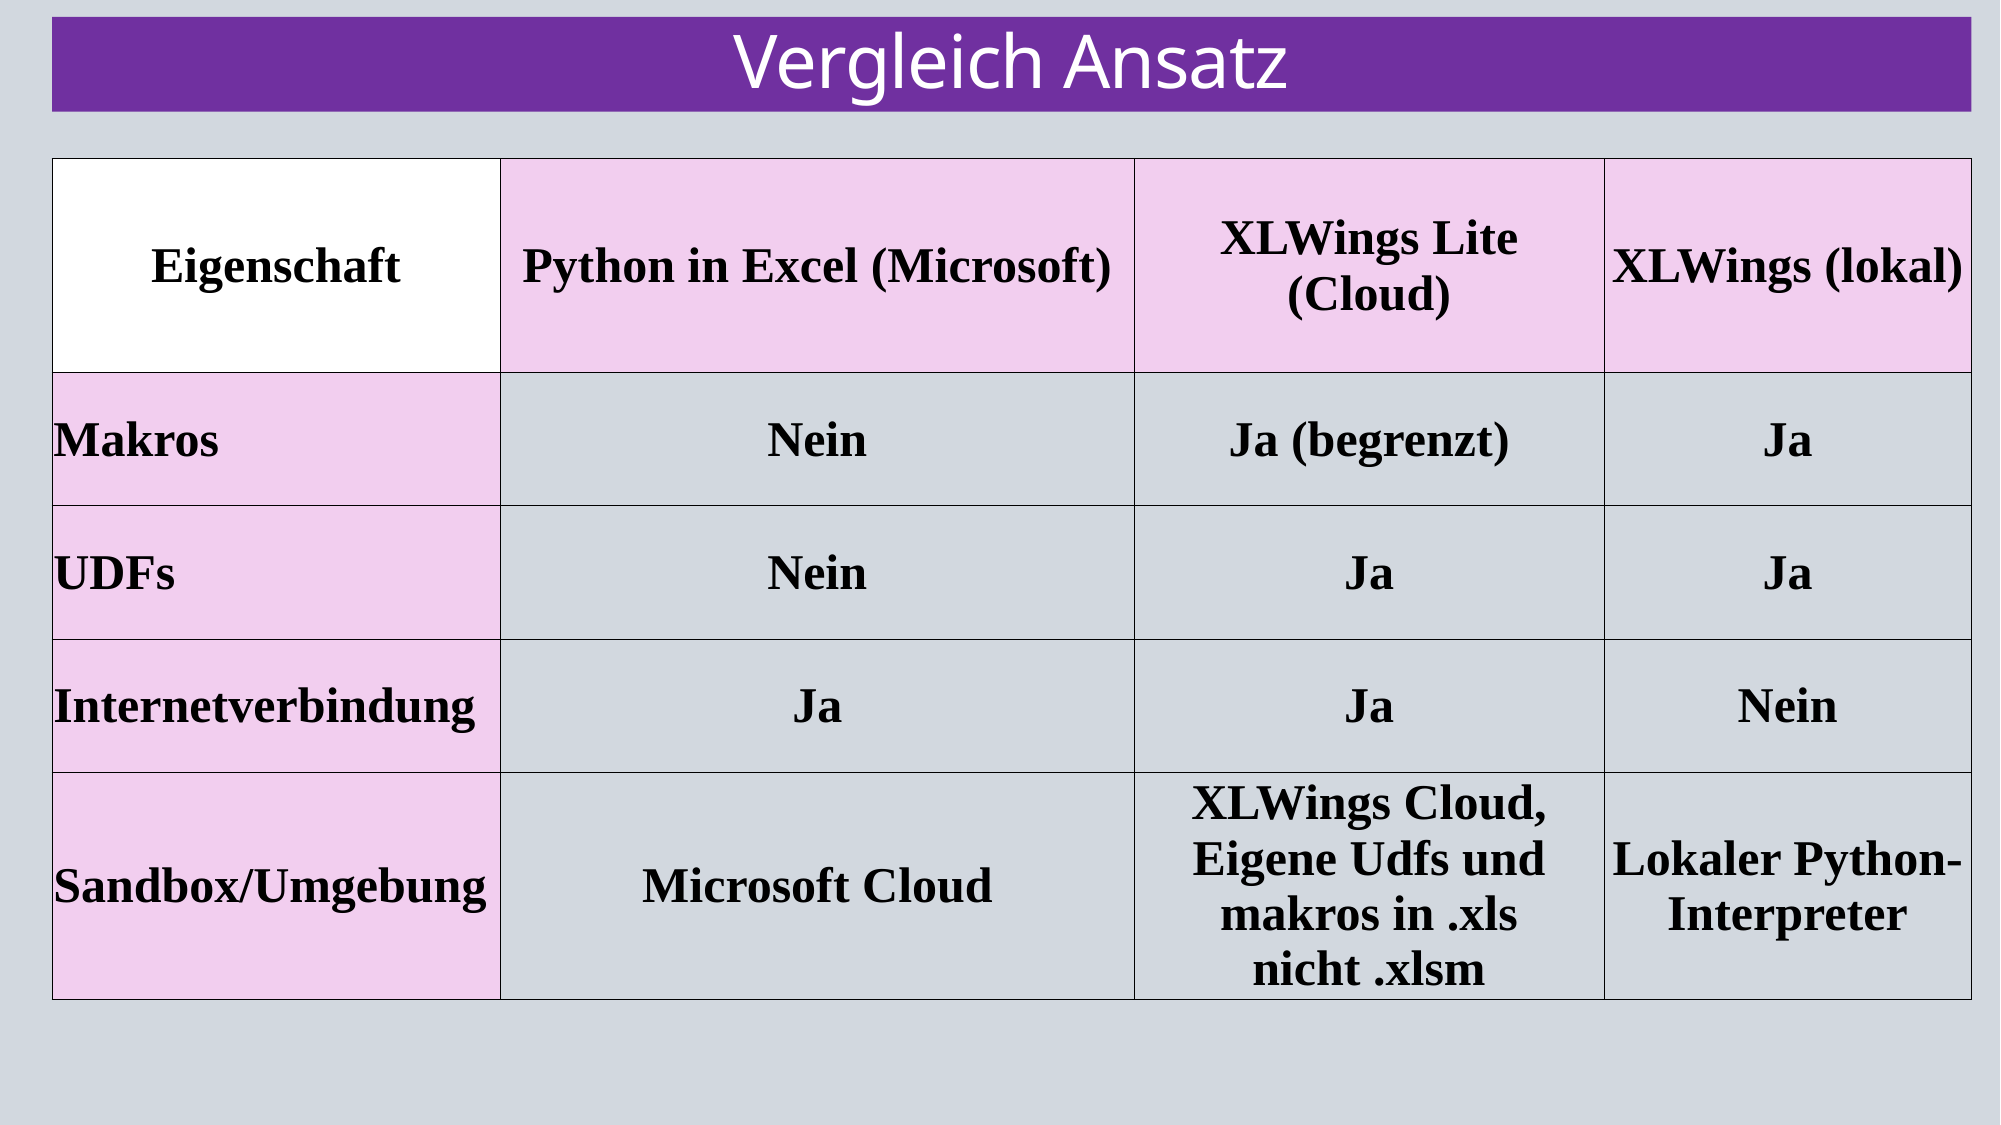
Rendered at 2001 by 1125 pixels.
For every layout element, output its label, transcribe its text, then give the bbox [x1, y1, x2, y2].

table_cell Internetverbindung [53, 640, 500, 772]
table_cell Ja [501, 640, 1134, 772]
table_header Python in Excel (Microsoft) [501, 159, 1134, 372]
table_cell Ja (begrenzt) [1135, 373, 1604, 505]
table_cell Nein [501, 373, 1134, 505]
table_cell Makros [53, 373, 500, 505]
table_cell Nein [1605, 640, 1971, 772]
table_cell Sandbox/Umgebung [53, 773, 500, 999]
table_cell Ja [1605, 373, 1971, 505]
table_cell Ja [1135, 640, 1604, 772]
table_header XLWings Lite (Cloud) [1135, 159, 1604, 372]
table_cell Ja [1135, 506, 1604, 639]
table_cell Lokaler Python-Interpreter [1605, 773, 1971, 999]
table_header Eigenschaft [53, 159, 500, 372]
table_cell UDFs [53, 506, 500, 639]
table_cell Nein [501, 506, 1134, 639]
table_cell Ja [1605, 506, 1971, 639]
table_header XLWings (lokal) [1605, 159, 1971, 372]
table_cell Microsoft Cloud [501, 773, 1134, 999]
table_cell XLWings Cloud, Eigene Udfs und makros in .xls nicht .xlsm [1135, 773, 1604, 999]
title Vergleich Ansatz [52, 16, 1972, 112]
